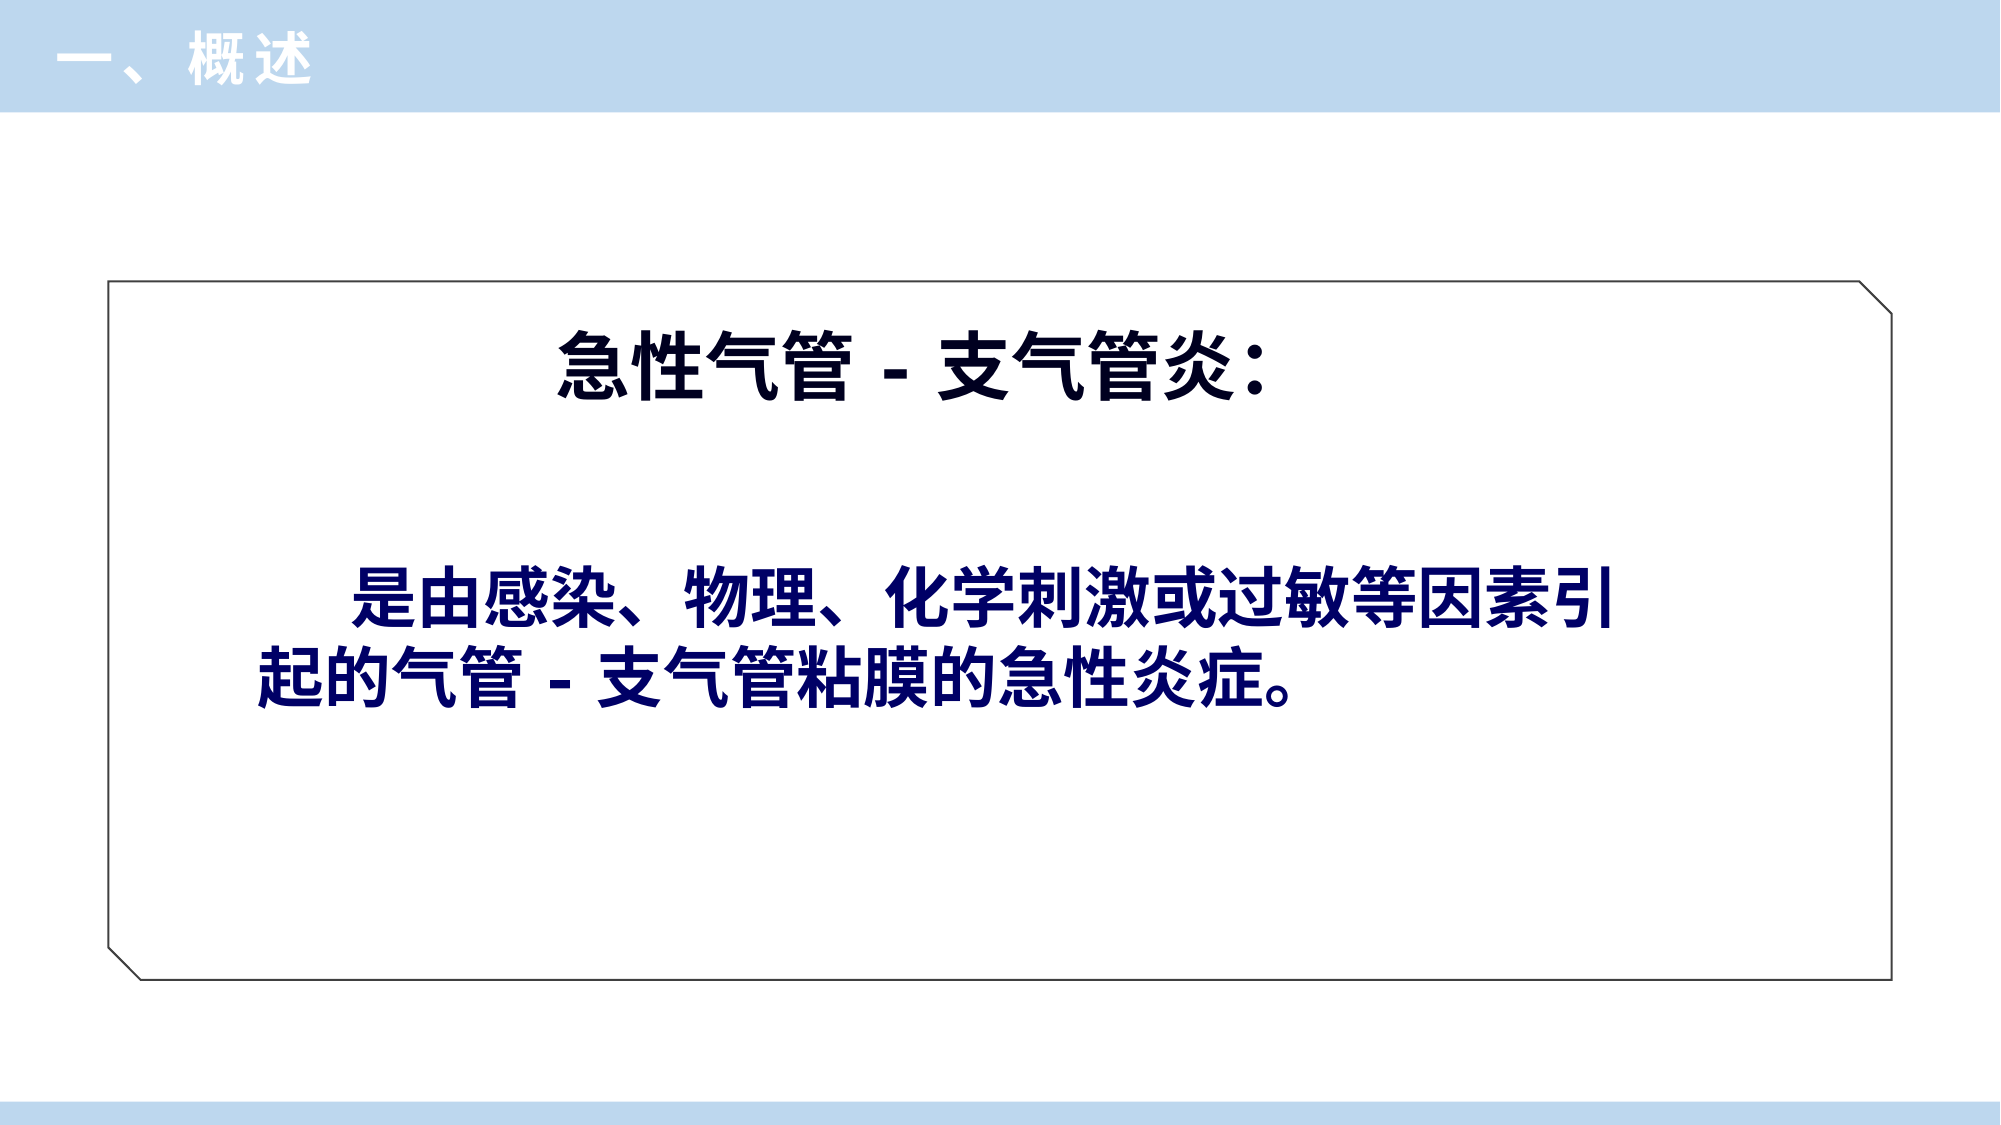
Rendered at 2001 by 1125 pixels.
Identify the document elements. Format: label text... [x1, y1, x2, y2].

text_box [107, 280, 1893, 981]
text_box 急性气管-支气管炎： [0, 270, 1327, 459]
text_box 一、概述 [43, 16, 325, 98]
text_box 是由感染、物理、化学刺激或过敏等因素引起的气管-支气管粘膜的急性炎症。 [243, 468, 1685, 724]
